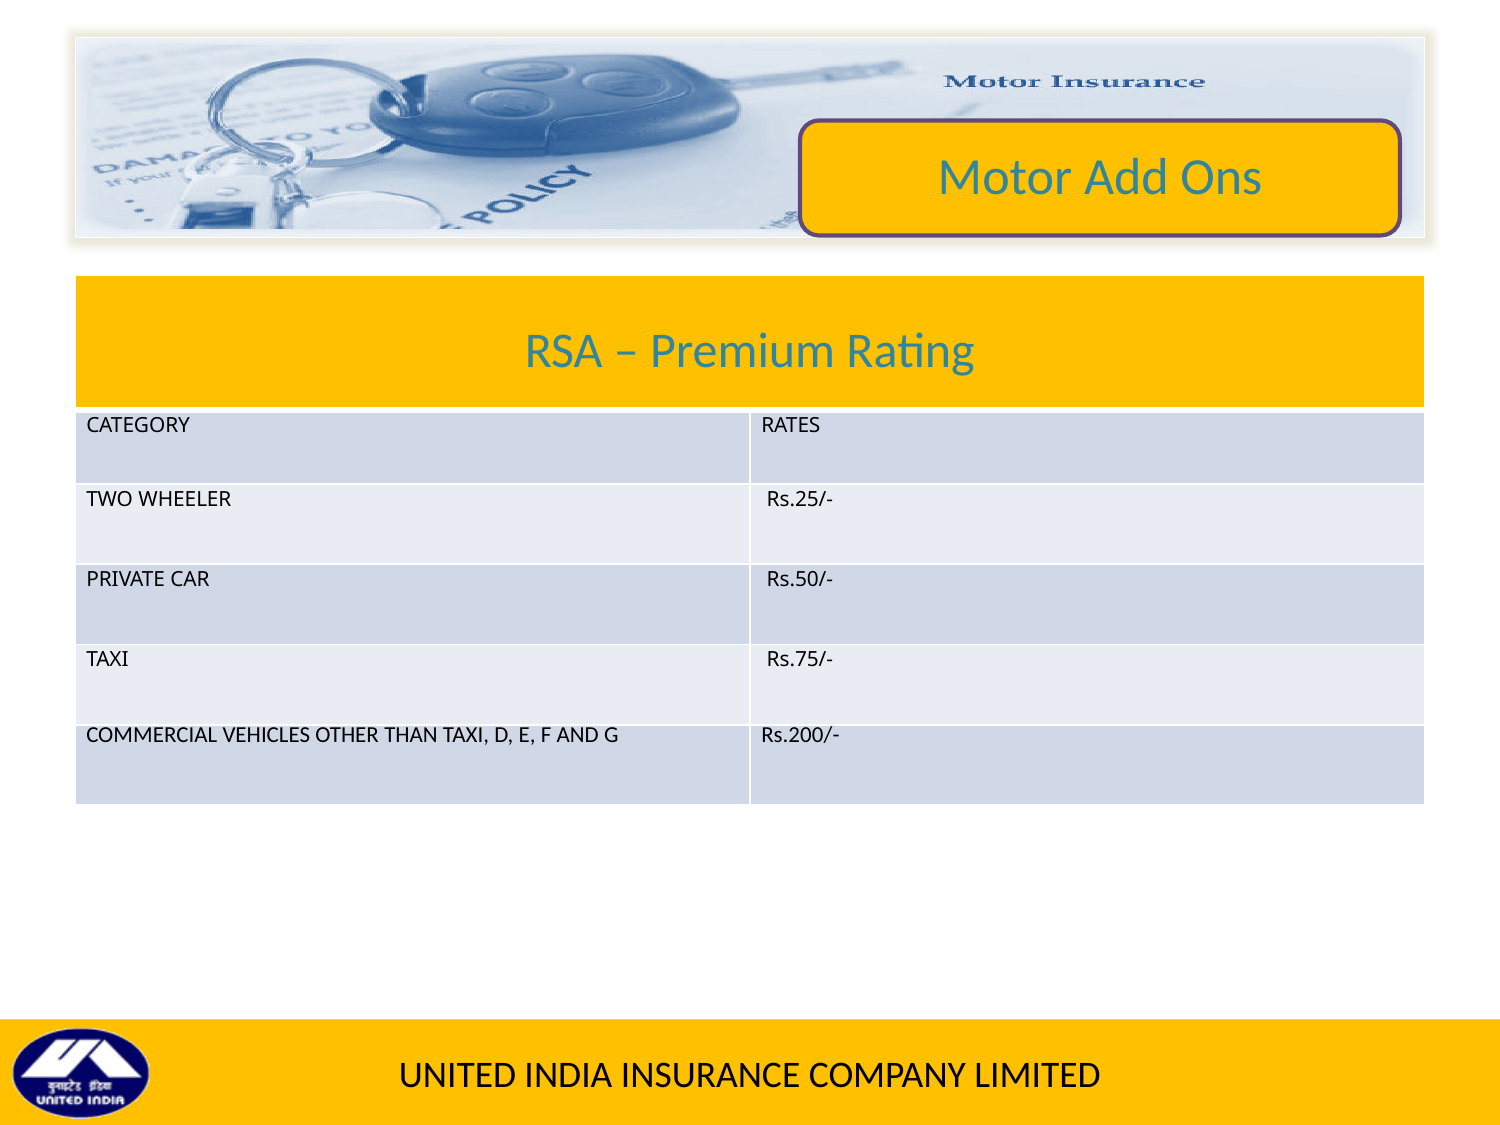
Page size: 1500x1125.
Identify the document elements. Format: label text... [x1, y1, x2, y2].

table_cell CATEGORY [76, 413, 749, 483]
table_cell TAXI [76, 645, 749, 724]
table_header RSA – Premium Rating [76, 276, 1424, 407]
text_box UNITED INDIA INSURANCE COMPANY LIMITED [0, 1019, 1500, 1125]
table_cell PRIVATE CAR [76, 565, 749, 644]
table_cell RATES [751, 413, 1424, 483]
table_cell TWO WHEELER [76, 485, 749, 563]
table_cell Rs.200/- [751, 726, 1424, 804]
table_cell Rs.75/- [751, 645, 1424, 724]
table_cell COMMERCIAL VEHICLES OTHER THAN TAXI, D, E, F AND G [76, 726, 749, 804]
picture [11, 1027, 153, 1119]
picture [74, 37, 1426, 238]
table_cell Rs.25/- [751, 485, 1424, 563]
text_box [799, 120, 1401, 236]
table_cell Rs.50/- [751, 565, 1424, 644]
